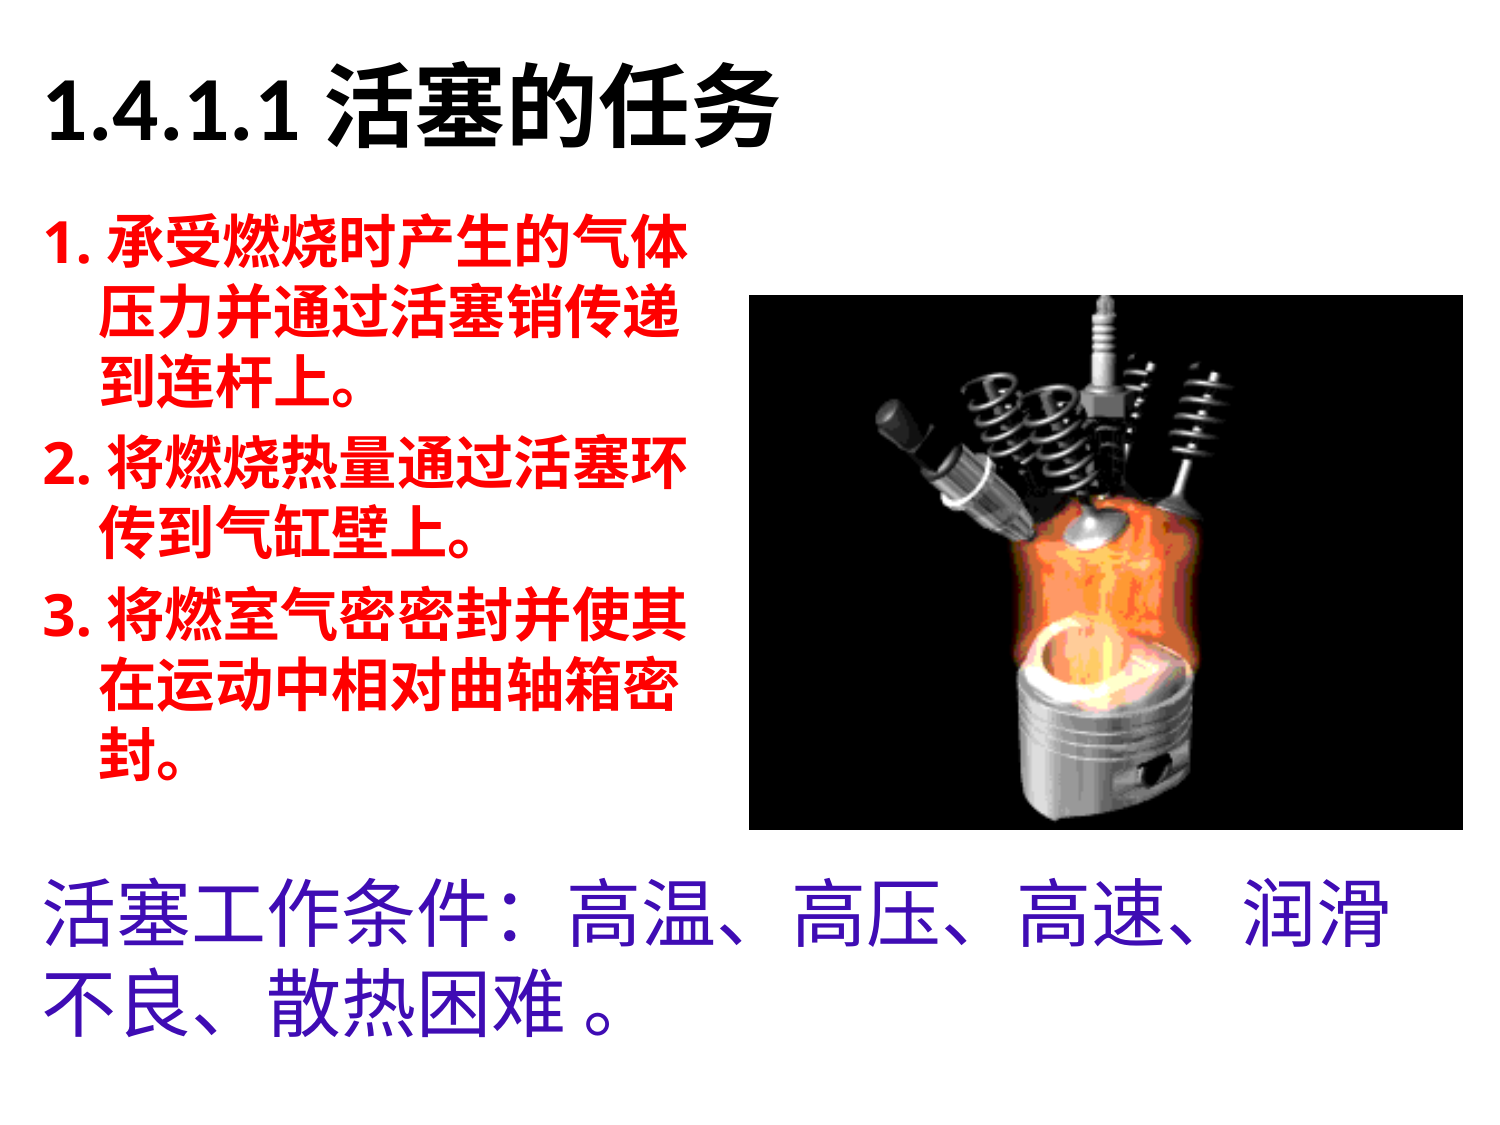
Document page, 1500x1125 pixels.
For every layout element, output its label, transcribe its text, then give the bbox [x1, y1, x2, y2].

list 1.承受燃烧时产生的气体压力并通过活塞销传递到连杆上。 2.将燃烧热量通过活塞环传到气缸壁上。 3.将燃室气密密封并使其在运动中相对曲轴箱密封。 [26, 196, 713, 399]
picture [749, 295, 1463, 830]
title 1.4.1.1活塞的任务 [26, 9, 1378, 198]
text_box 活塞工作条件：高温、高压、高速、润滑不良、散热困难 。 [27, 858, 1463, 1054]
